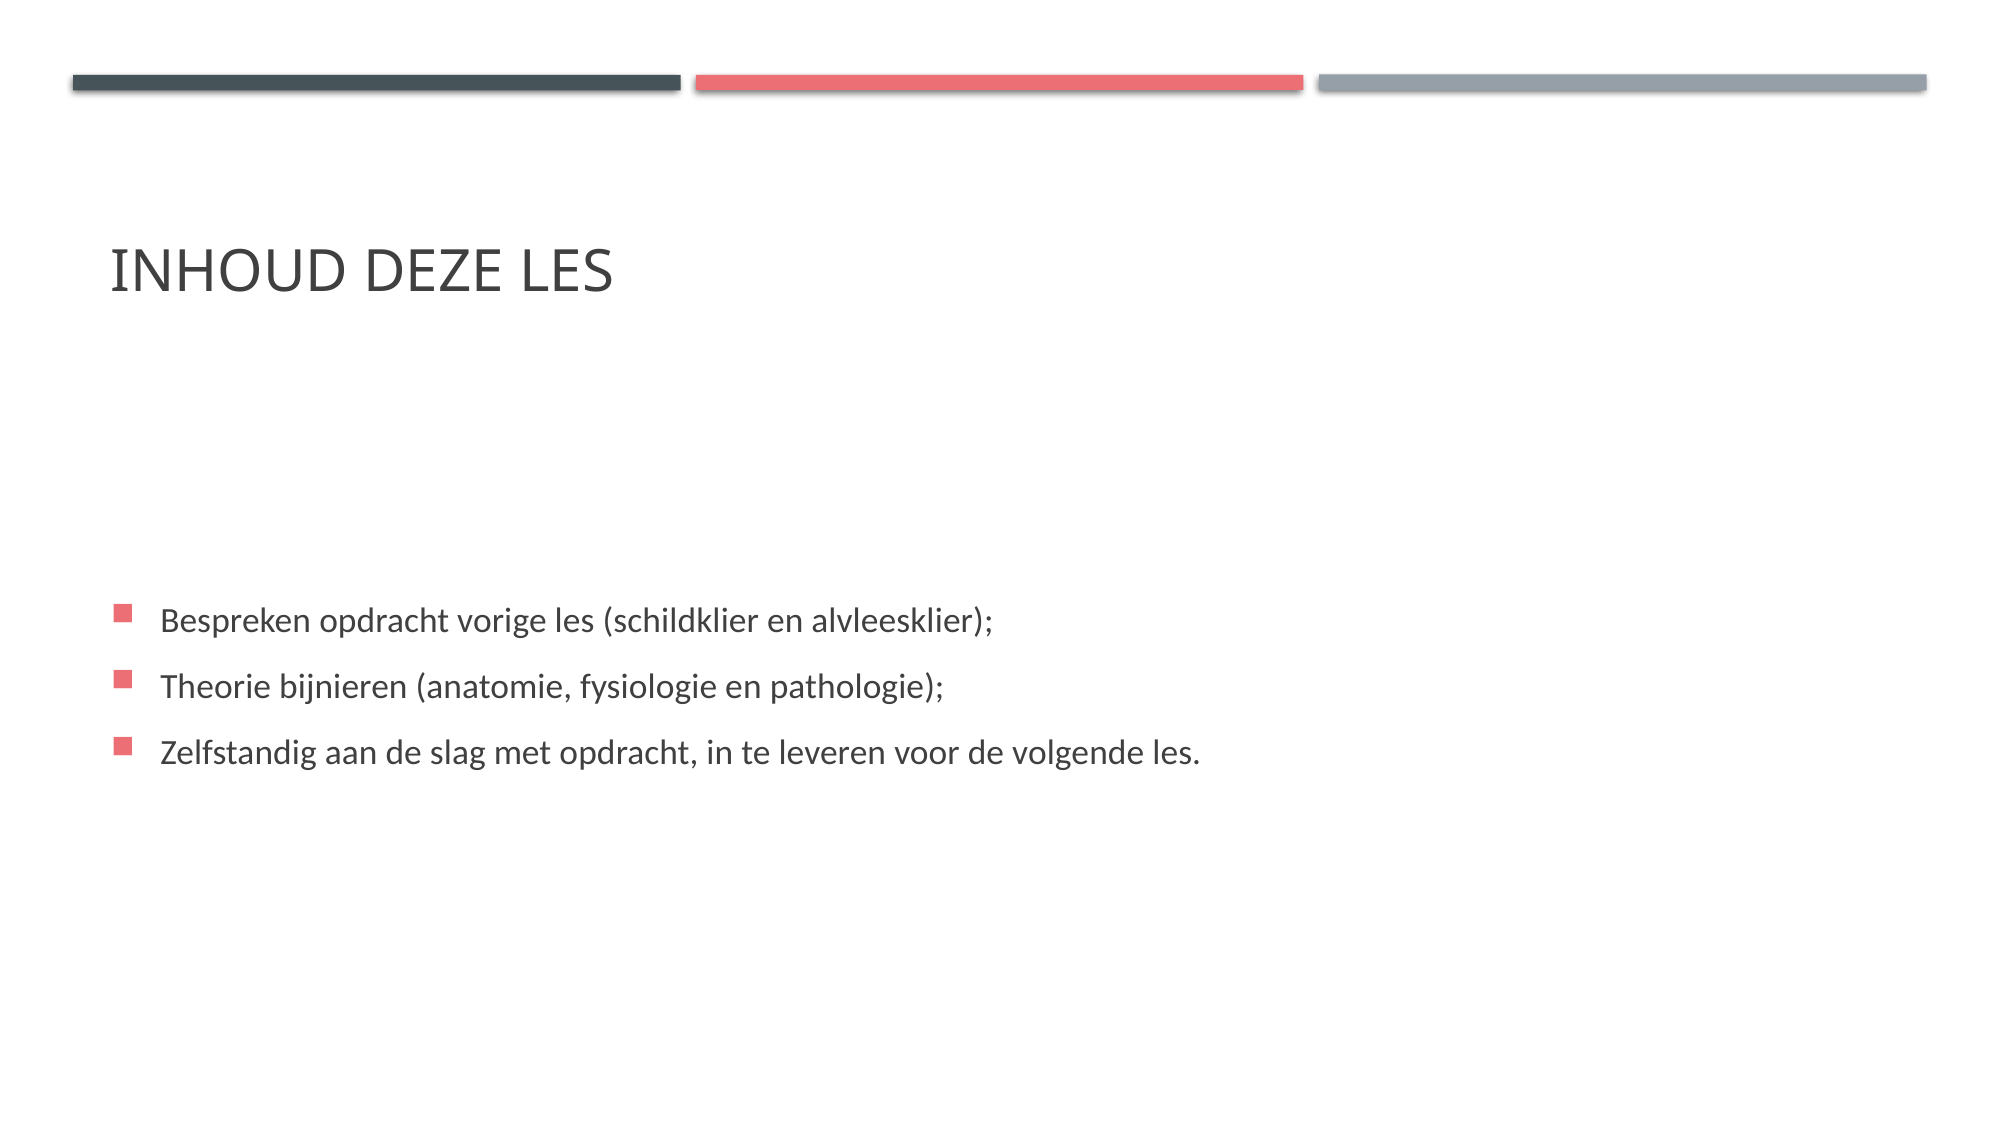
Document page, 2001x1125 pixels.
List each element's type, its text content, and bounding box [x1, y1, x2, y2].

title Inhoud deze les [95, 115, 1905, 311]
list Bespreken opdracht vorige les (schildklier en alvleesklier); Theorie bijnieren (anatomie, fysiologie en pathologie); Zelfstandig aan de slag met opdracht, in te leveren voor de volgende les. [95, 383, 1905, 981]
